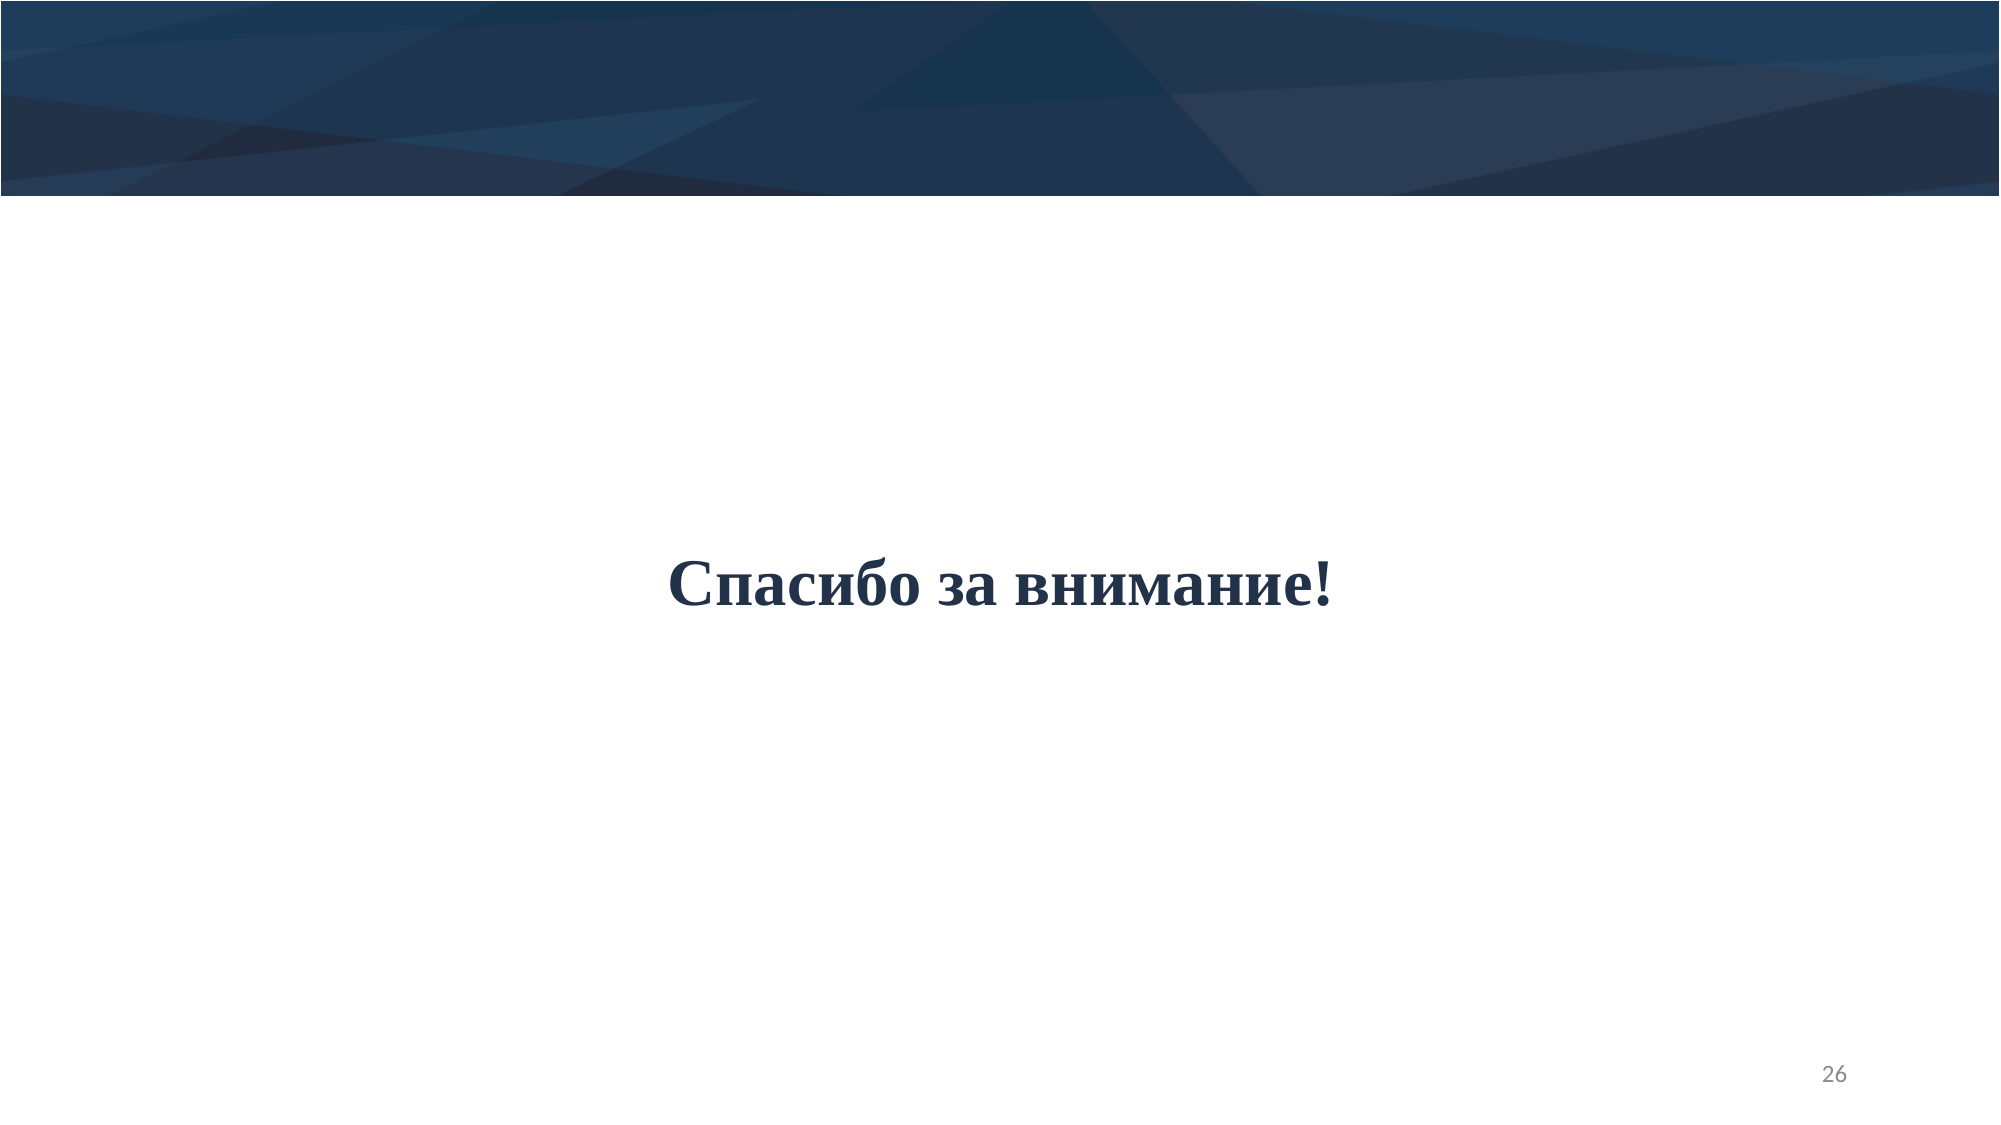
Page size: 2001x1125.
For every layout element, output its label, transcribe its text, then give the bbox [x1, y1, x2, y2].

picture [0, 0, 2000, 199]
slide_number 26 [1412, 1042, 1863, 1103]
title Спасибо за внимание! [139, 273, 1865, 626]
